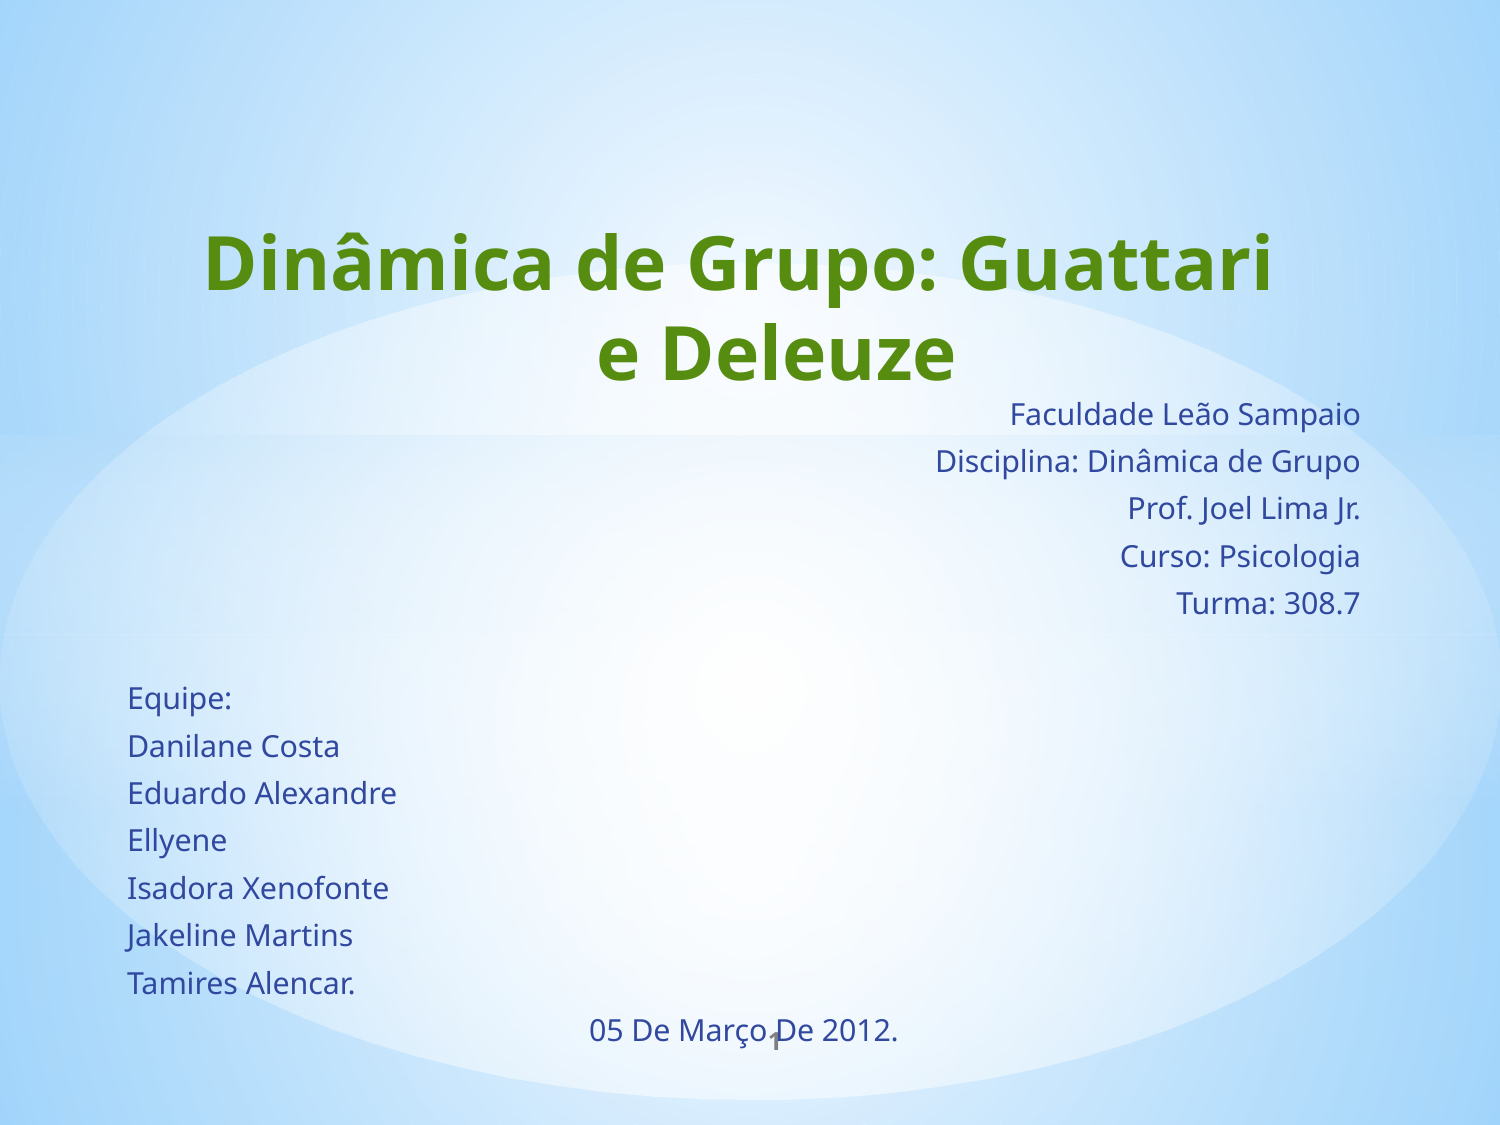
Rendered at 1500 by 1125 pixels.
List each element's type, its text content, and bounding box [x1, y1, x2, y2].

title Dinâmica de Grupo: Guattari e Deleuze [147, 208, 1301, 329]
subtitle Faculdade Leão Sampaio Disciplina: Dinâmica de Grupo Prof. Joel Lima Jr. Curso: Psicologia Turma: 308.7 Equipe: Danilane Costa Eduardo Alexandre Ellyene Isadora Xenofonte Jakeline Martins Tamires Alencar. 05 De Março De 2012. [112, 339, 1376, 1057]
slide_number 1 [624, 1012, 925, 1073]
